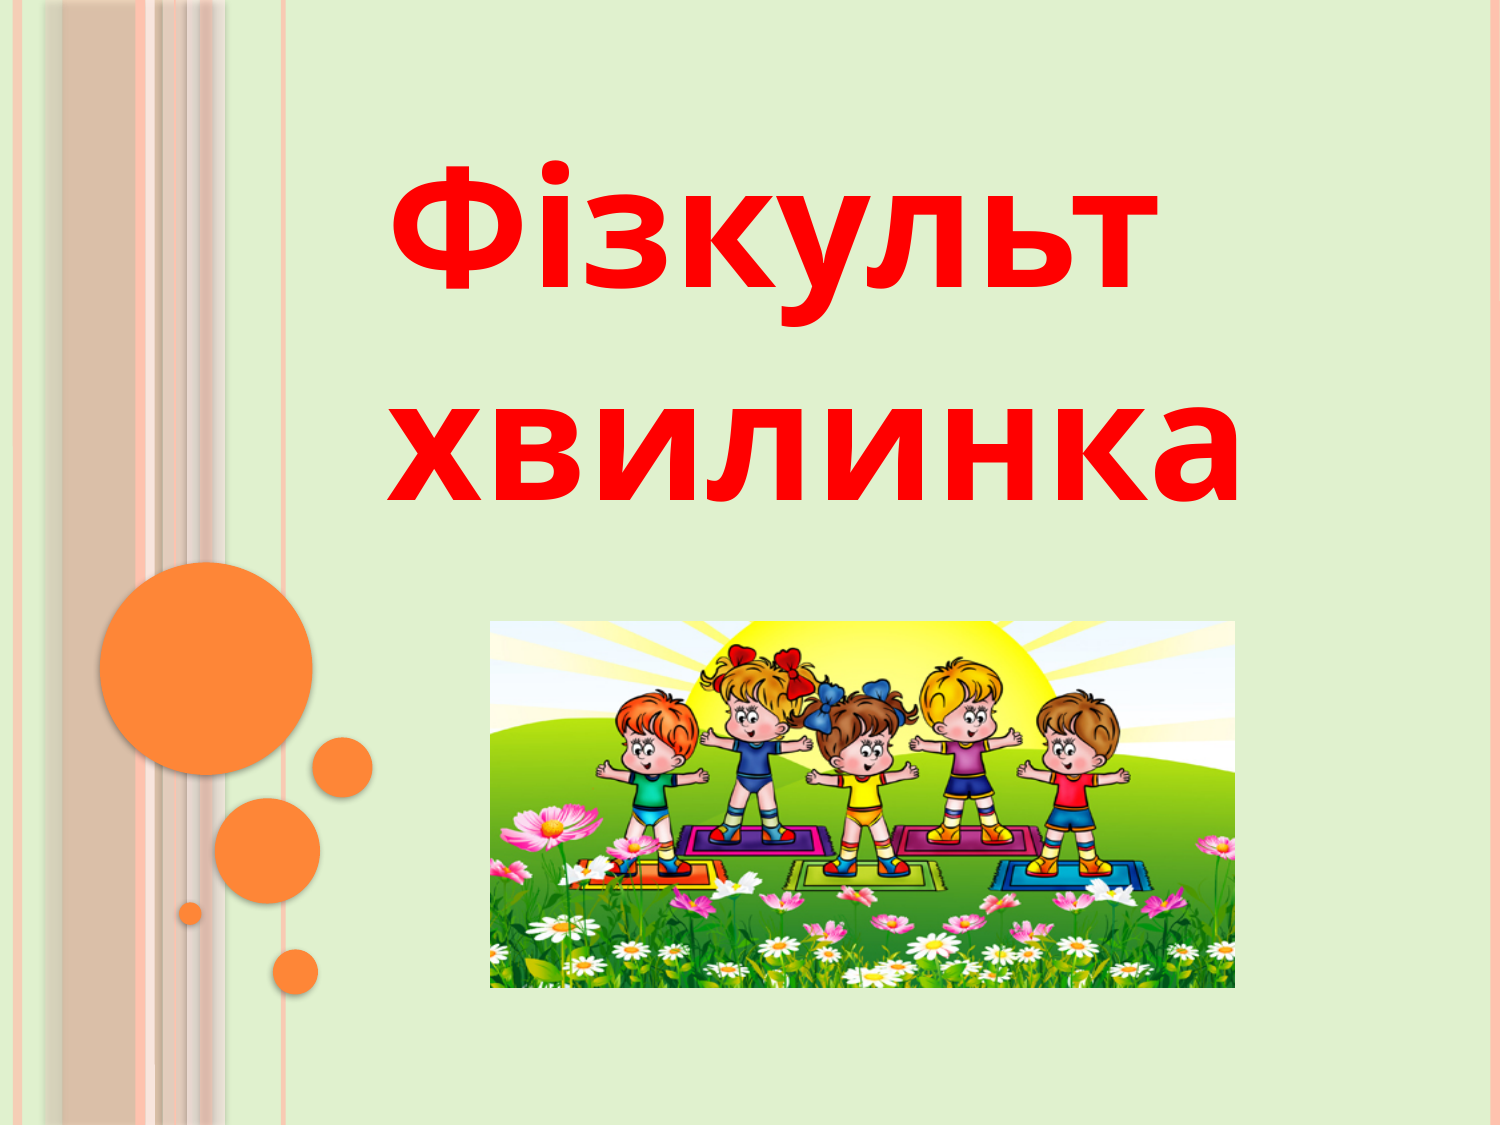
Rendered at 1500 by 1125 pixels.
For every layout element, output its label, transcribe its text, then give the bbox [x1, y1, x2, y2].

picture [489, 621, 1235, 988]
subtitle Фізкульт хвилинка [371, 113, 1385, 953]
